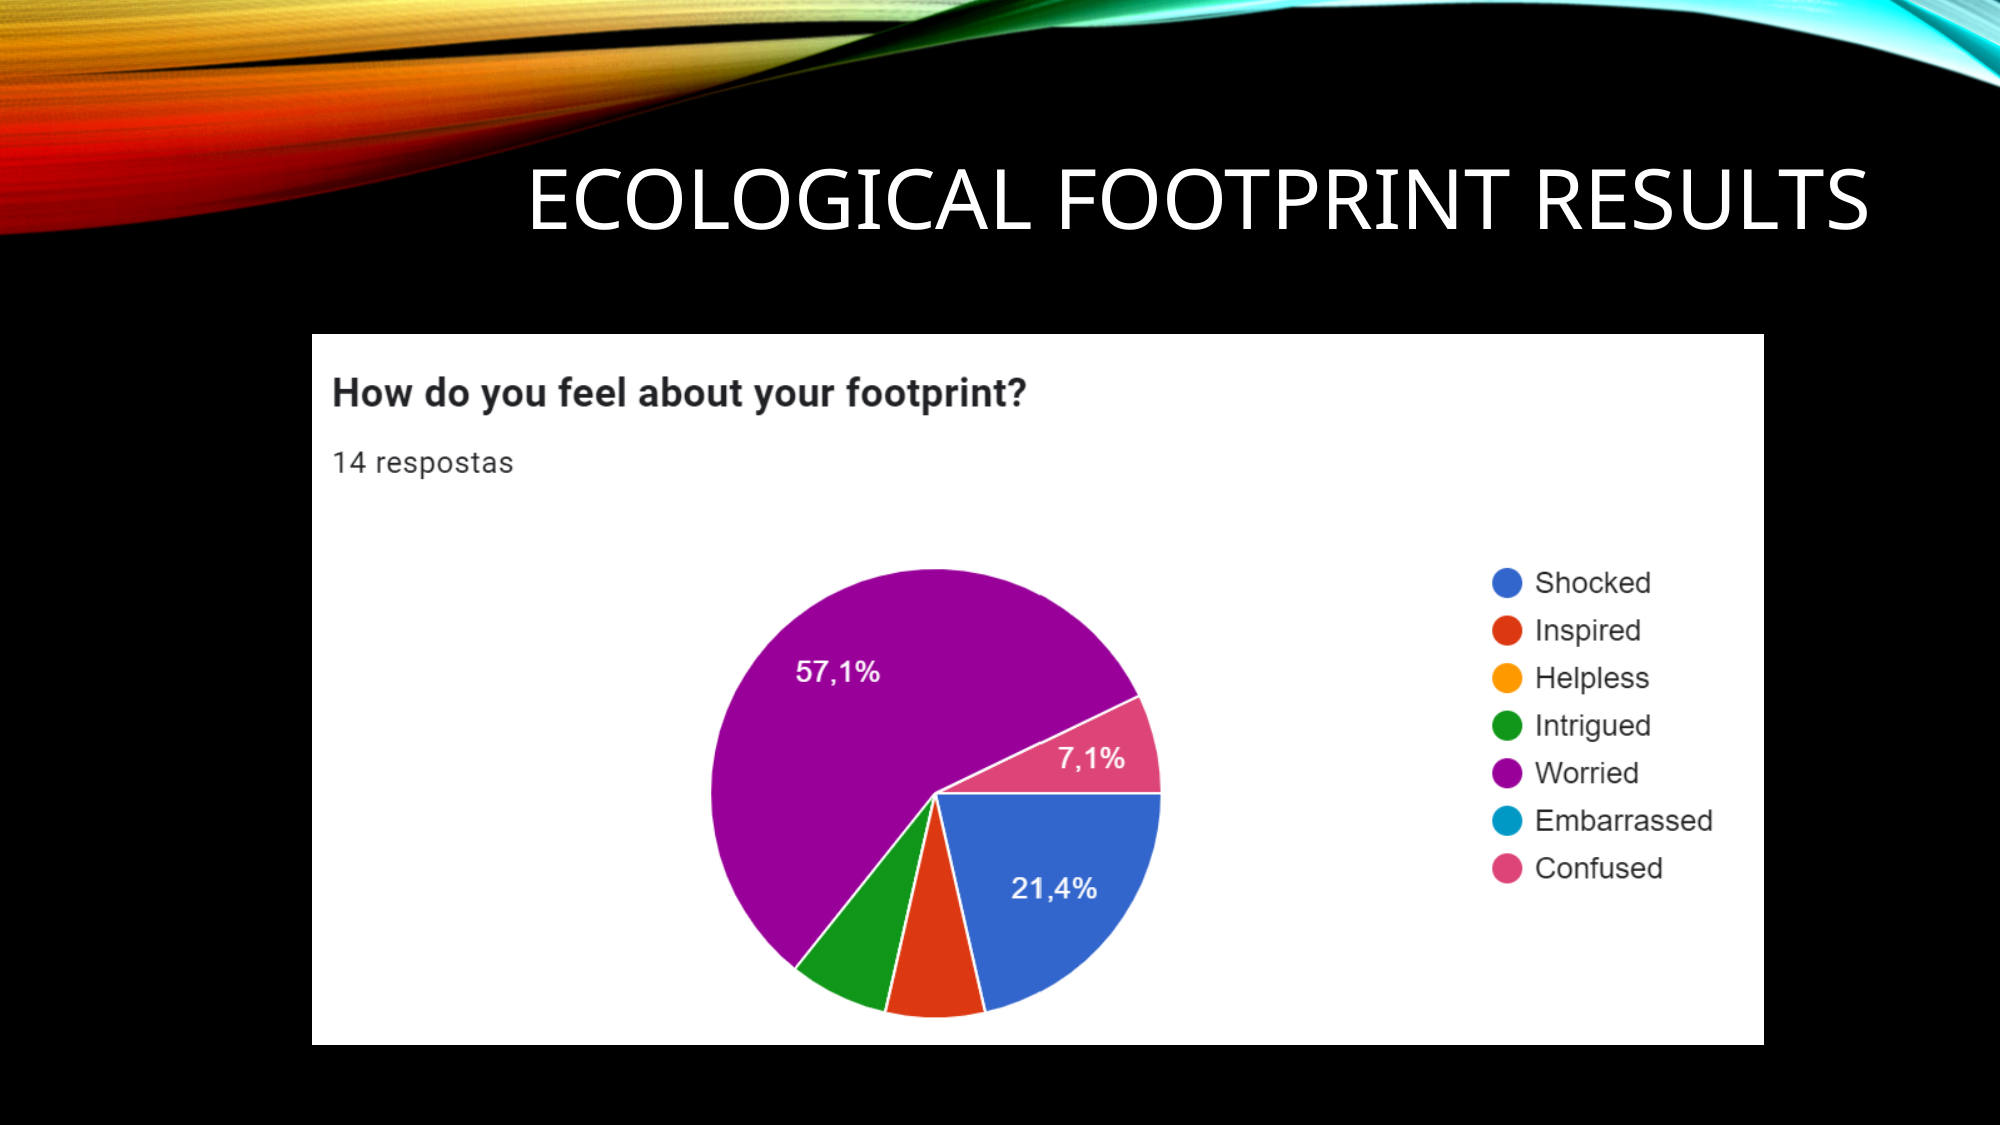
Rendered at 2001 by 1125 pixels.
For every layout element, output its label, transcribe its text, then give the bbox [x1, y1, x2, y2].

picture [0, 0, 2000, 237]
title Ecological footprint results [474, 96, 1887, 309]
picture [312, 333, 1764, 1045]
